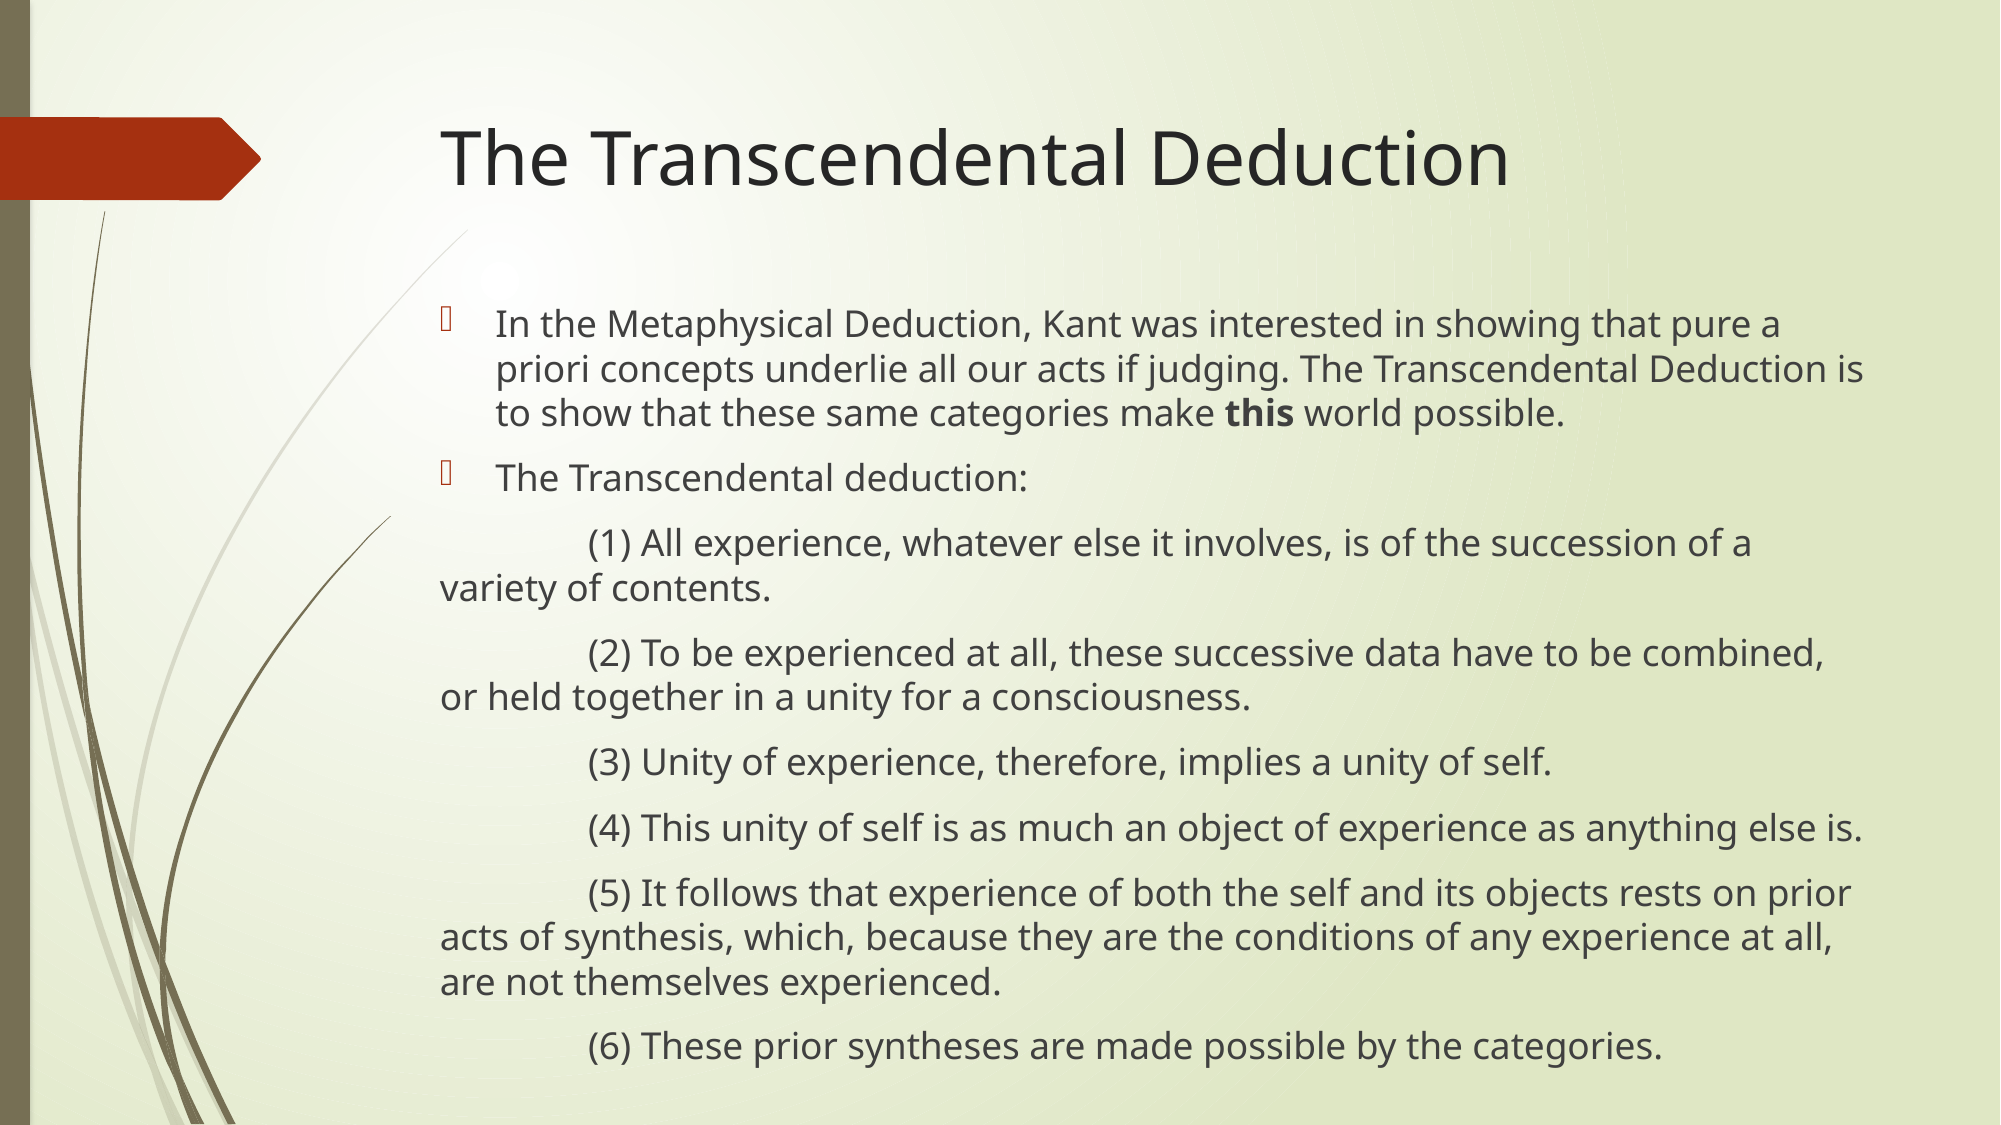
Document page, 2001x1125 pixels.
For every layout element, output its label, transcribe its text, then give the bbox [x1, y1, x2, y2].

list In the Metaphysical Deduction, Kant was interested in showing that pure a priori concepts underlie all our acts if judging. The Transcendental Deduction is to show that these same categories make this world possible. The Transcendental deduction: (1) All experience, whatever else it involves, is of the succession of a variety of contents. (2) To be experienced at all, these successive data have to be combined, or held together in a unity for a consciousness. (3) Unity of experience, therefore, implies a unity of self. (4) This unity of self is as much an object of experience as anything else is. (5) It follows that experience of both the self and its objects rests on prior acts of synthesis, which, because they are the conditions of any experience at all, are not themselves experienced. (6) These prior syntheses are made possible by the categories. [424, 293, 1888, 1094]
title The Transcendental Deduction [425, 102, 1888, 293]
